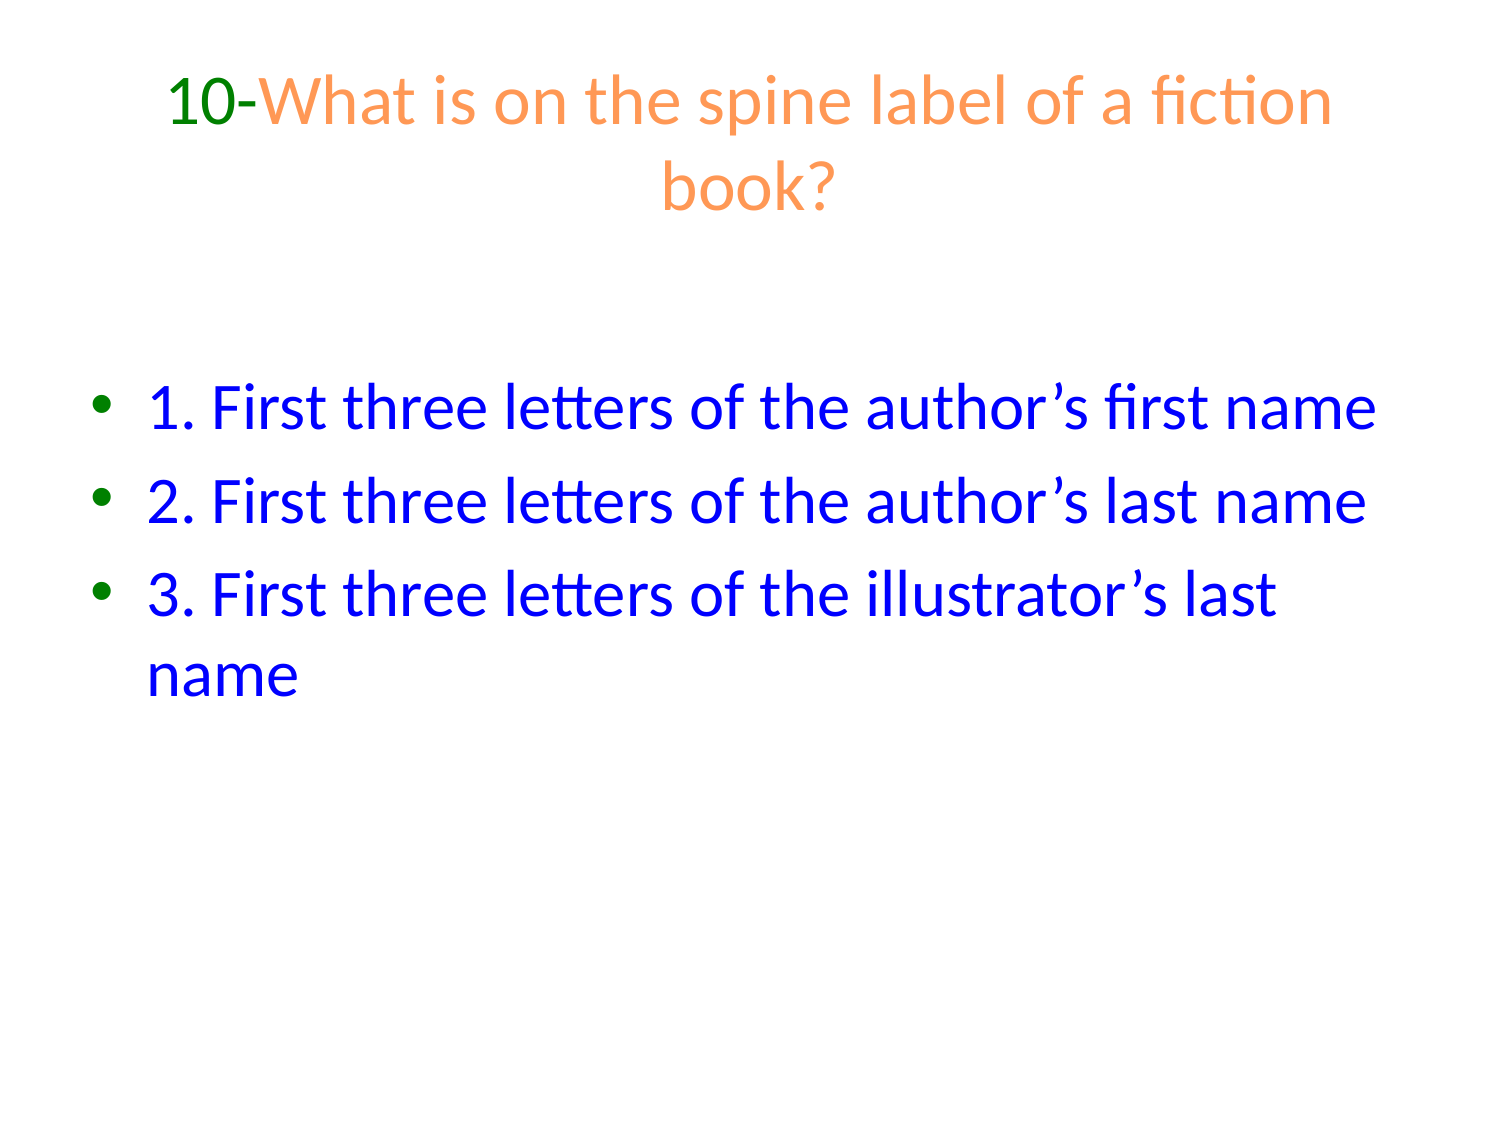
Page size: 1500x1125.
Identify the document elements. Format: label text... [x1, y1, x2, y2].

title 10-What is on the spine label of a fiction book? [75, 45, 1425, 233]
list 1. First three letters of the author’s first name 2. First three letters of the author’s last name 3. First three letters of the illustrator’s last name [75, 262, 1425, 1005]
